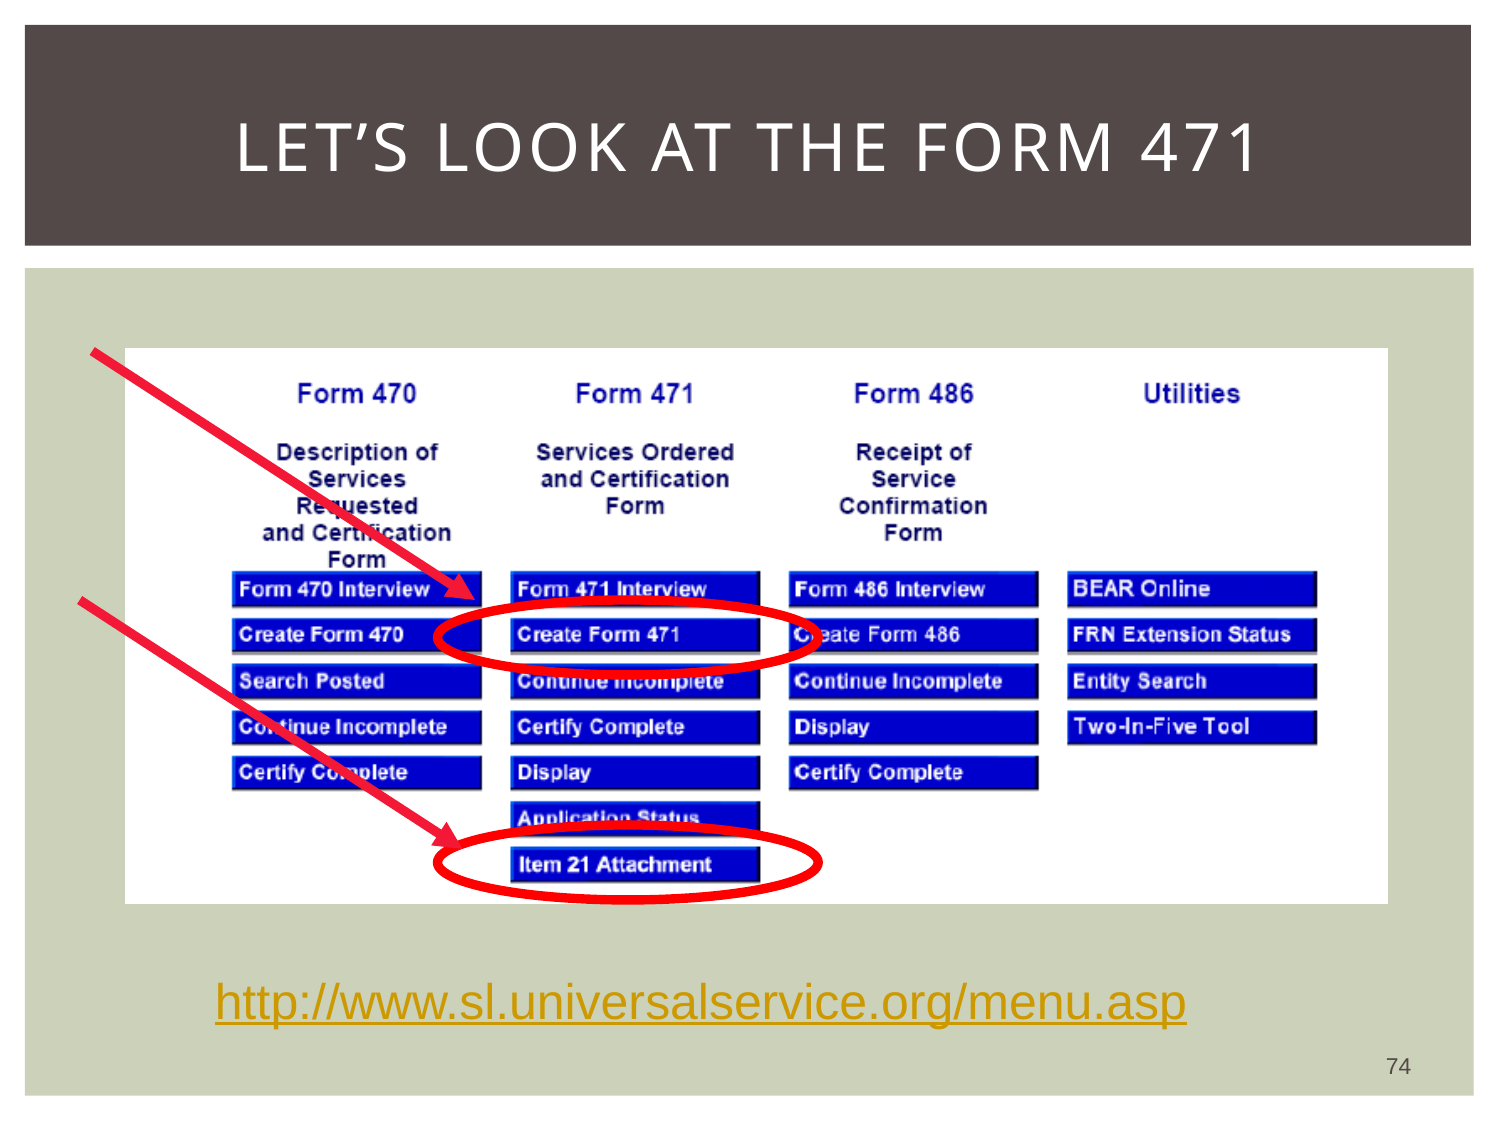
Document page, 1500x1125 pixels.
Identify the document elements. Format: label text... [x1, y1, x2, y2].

slide_number 74 [1349, 1041, 1448, 1089]
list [124, 348, 1388, 904]
text_box http://www.sl.universalservice.org/menu.asp [199, 962, 1313, 1037]
title Let’s look at the form 471 [62, 58, 1438, 232]
